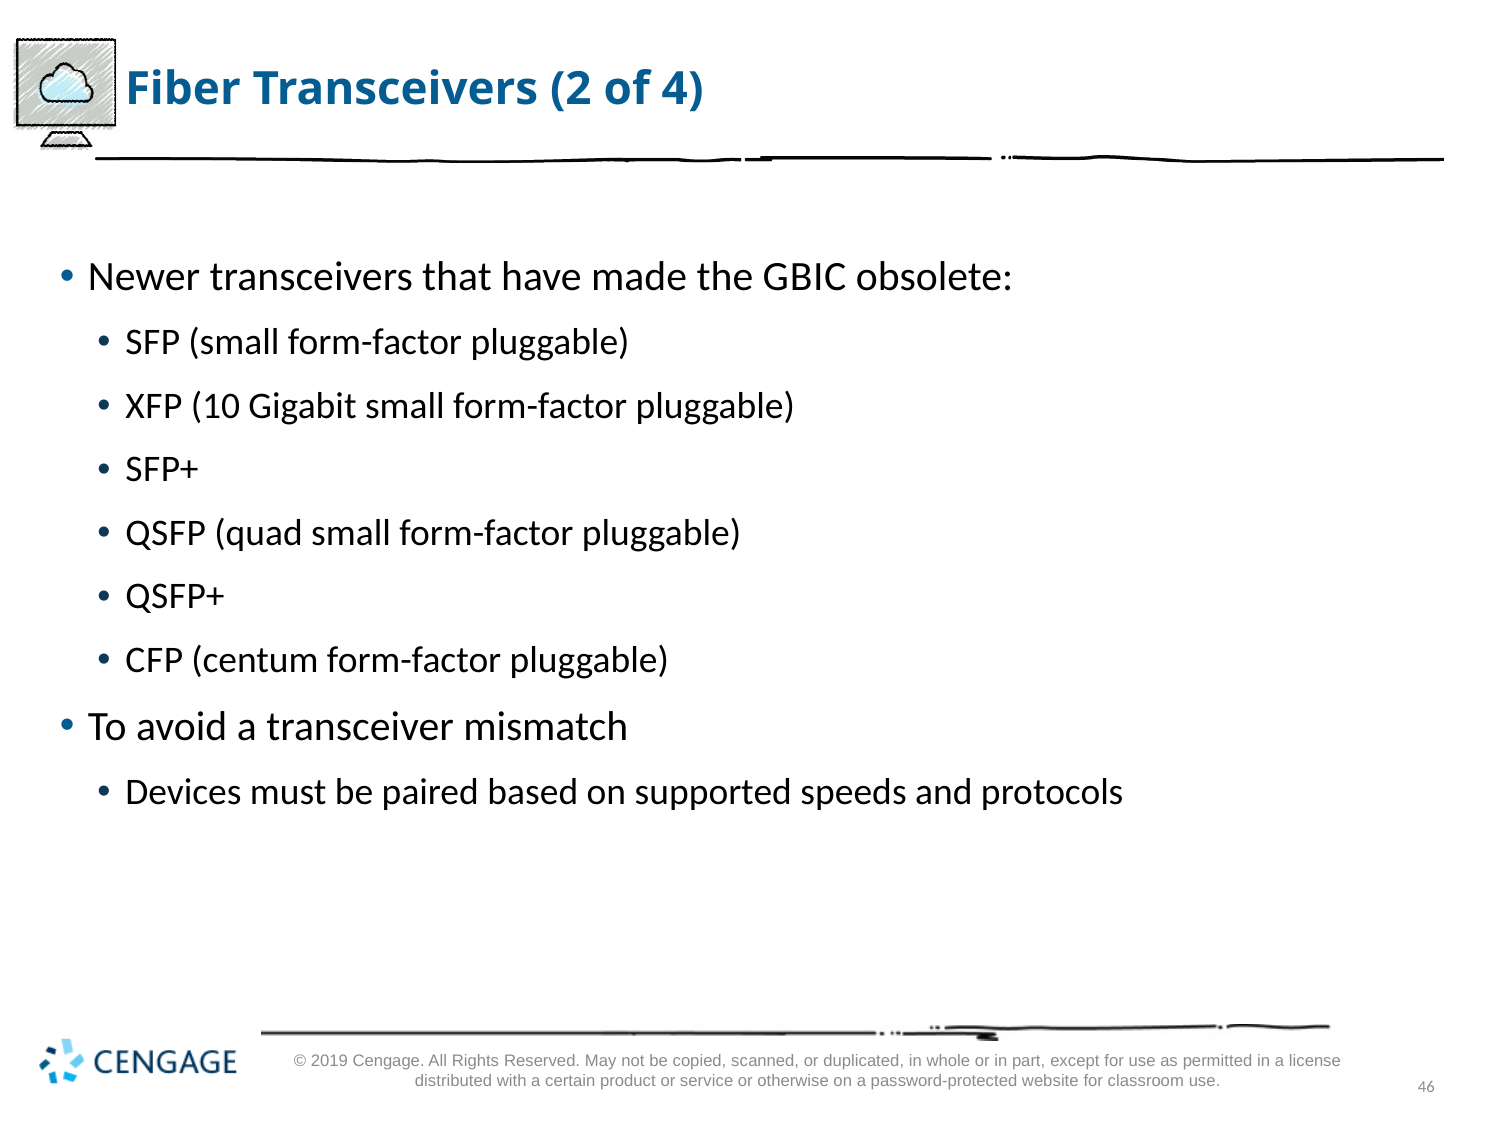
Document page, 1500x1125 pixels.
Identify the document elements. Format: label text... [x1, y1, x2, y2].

footer © 2019 Cengage. All Rights Reserved. May not be copied, scanned, or duplicated, in whole or in part, except for use as permitted in a license distributed with a certain product or service or otherwise on a password-protected website for classroom use. [262, 1050, 1375, 1091]
picture [95, 155, 1444, 163]
list Newer transceivers that have made the G B I C obsolete: S F P (small form-factor pluggable) X F P (10 Gigabit small form-factor pluggable) S F P+ Q S F P (quad small form-factor pluggable) Q S F P+ C F P (centum form-factor pluggable) To avoid a transceiver mismatch Devices must be paired based on supported speeds and protocols [59, 252, 1441, 819]
picture [13, 36, 117, 151]
picture [261, 1024, 1331, 1041]
title Fiber Transceivers (2 of 4) [125, 66, 1442, 116]
picture [19, 1025, 249, 1096]
